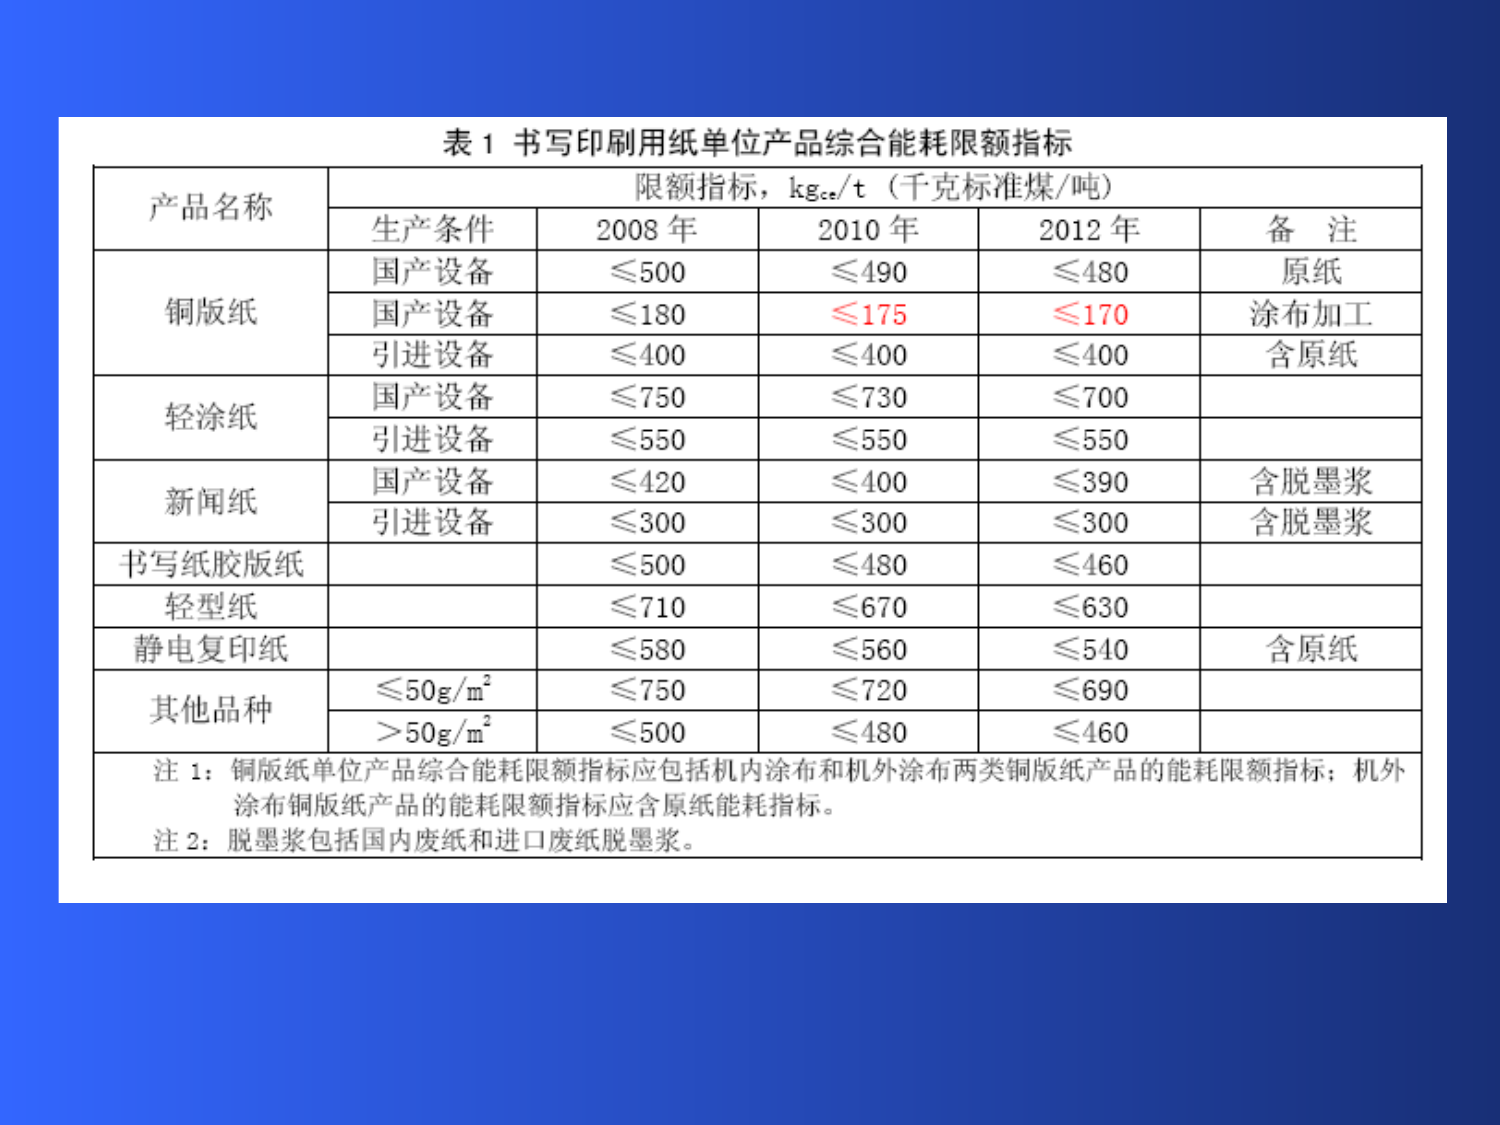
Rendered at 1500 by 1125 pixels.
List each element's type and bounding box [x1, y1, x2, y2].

picture [58, 116, 1447, 903]
